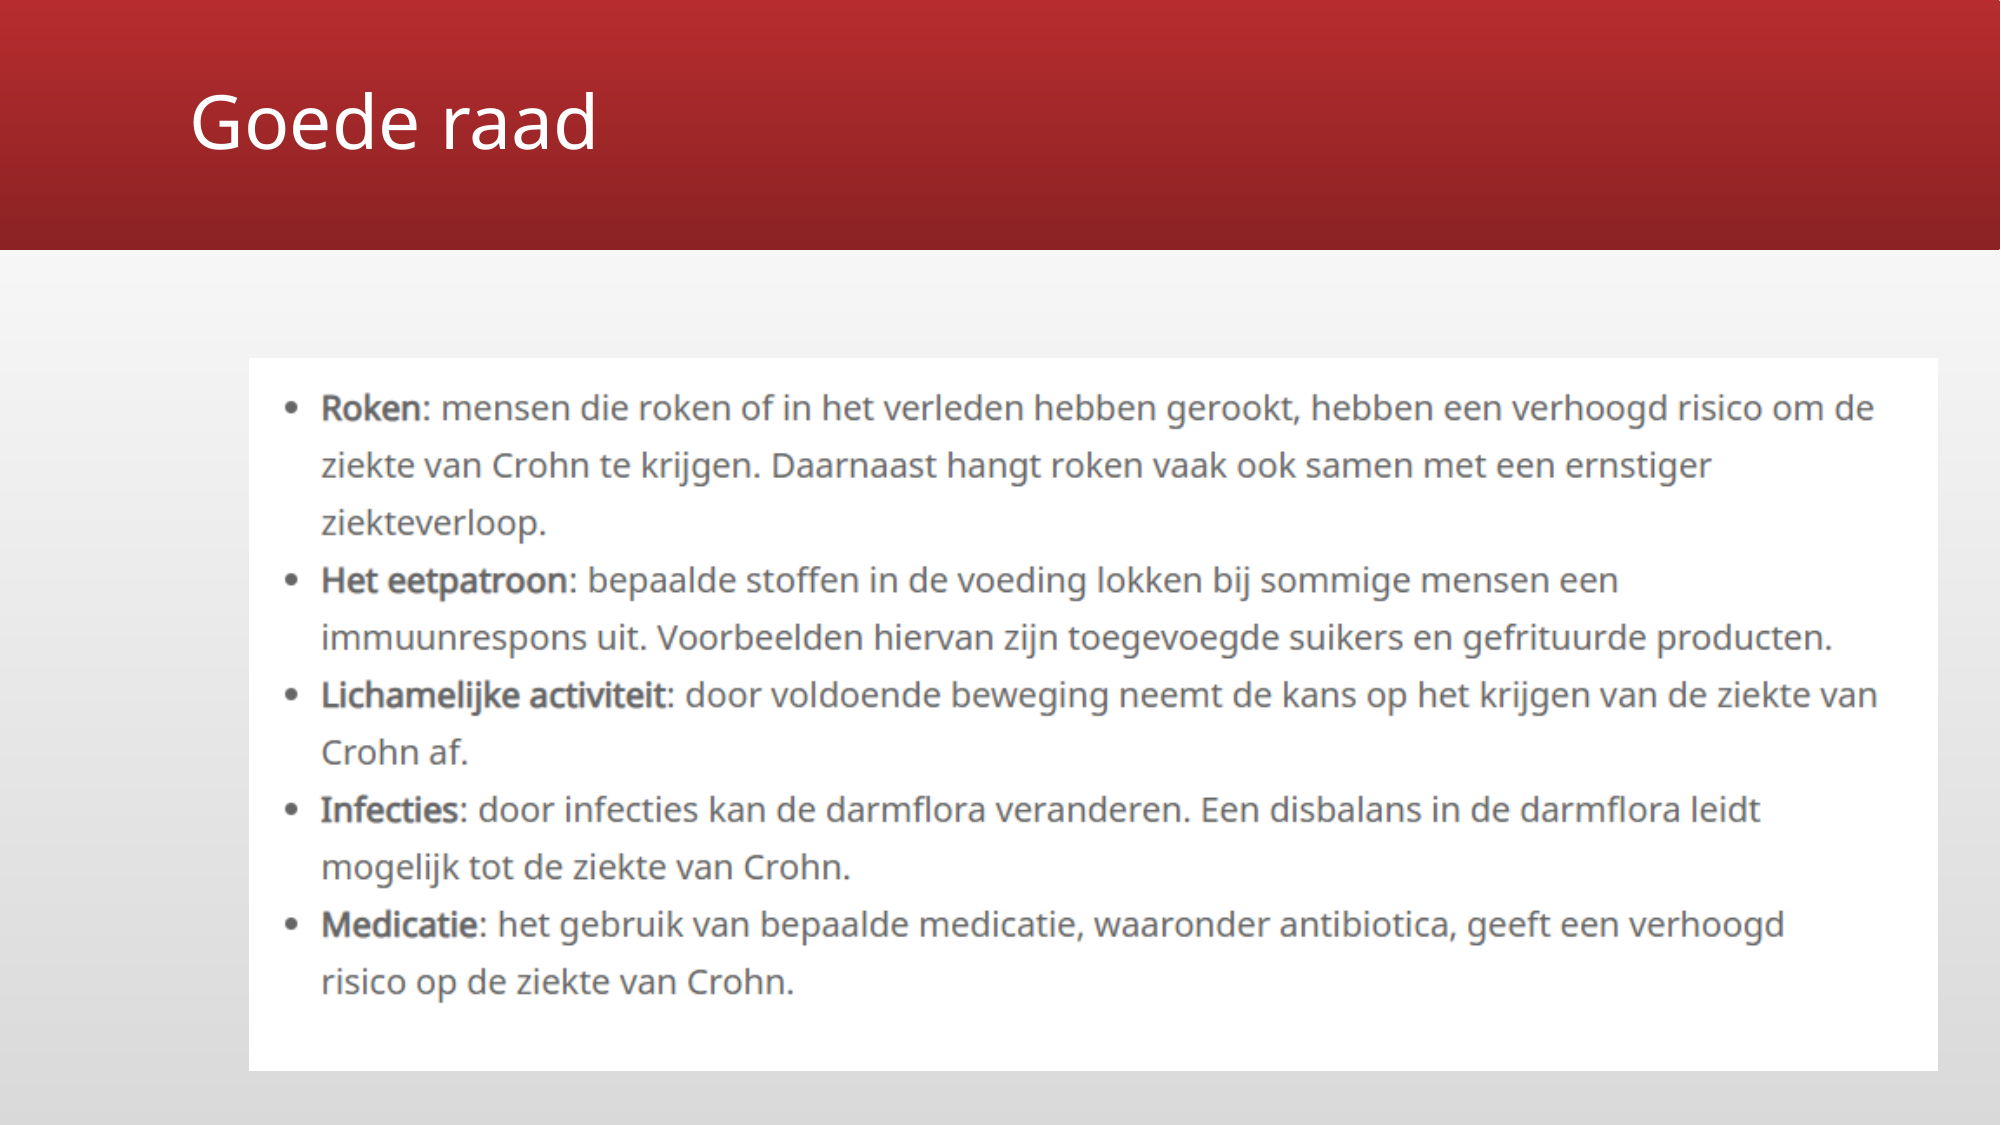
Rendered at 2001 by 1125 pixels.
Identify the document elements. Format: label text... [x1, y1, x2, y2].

title Goede raad [174, 16, 1825, 234]
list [249, 358, 1938, 1071]
